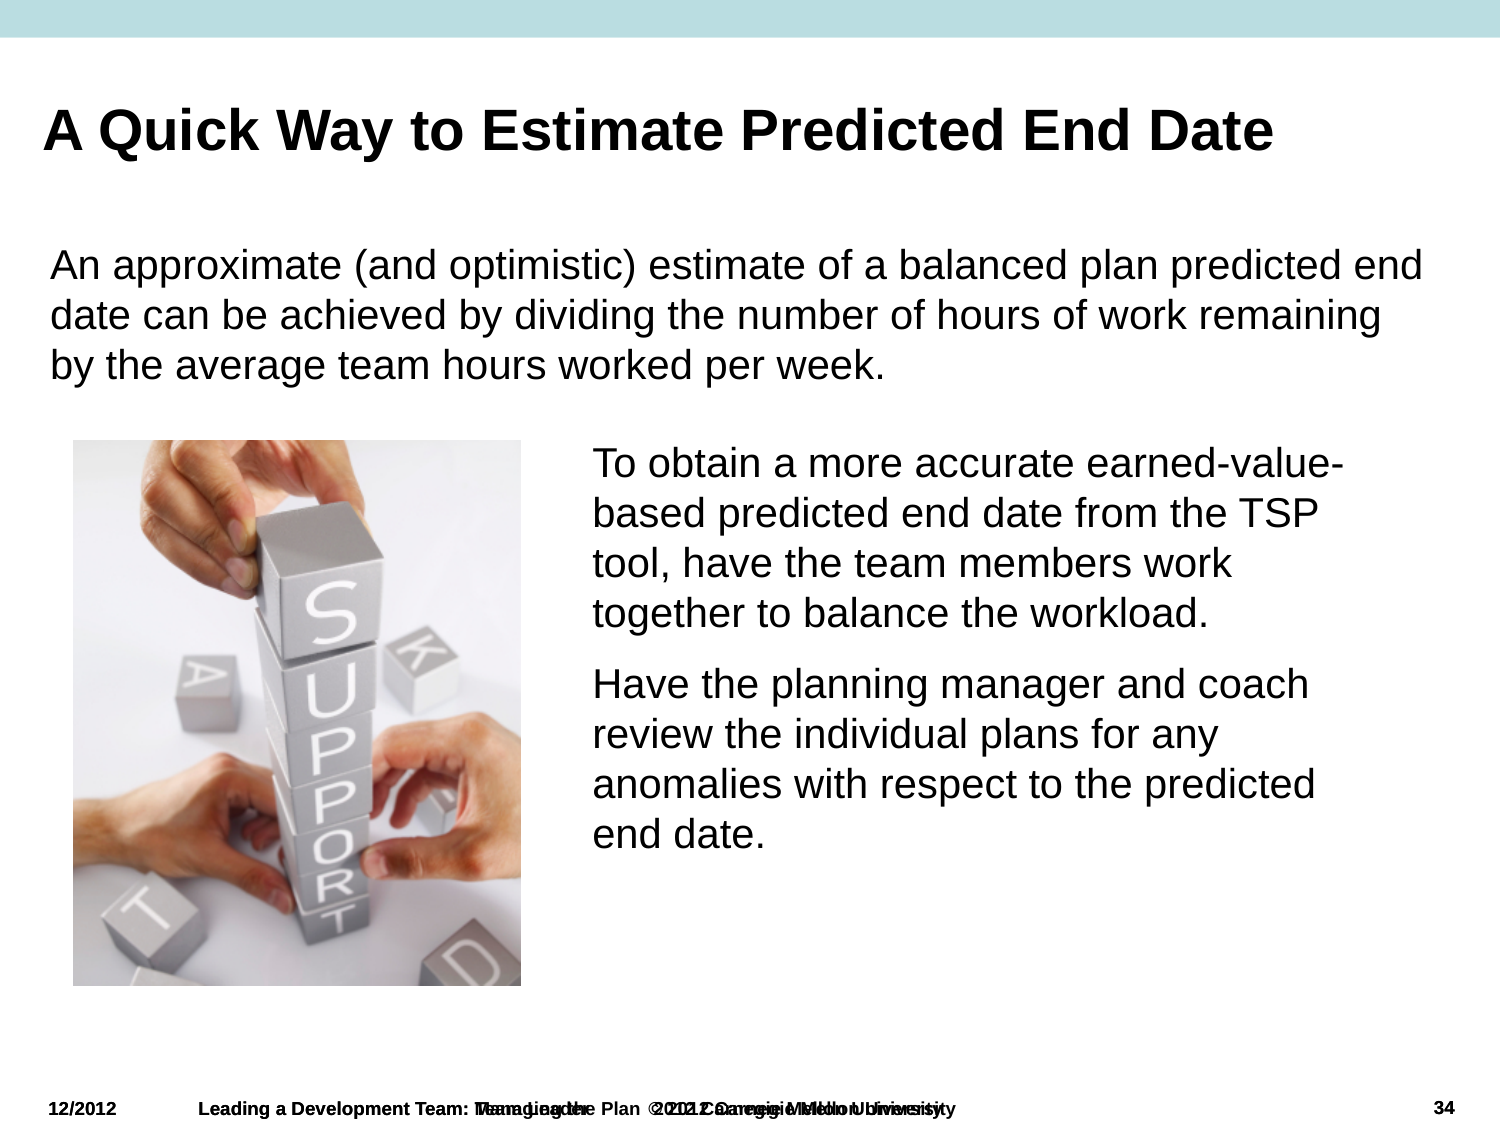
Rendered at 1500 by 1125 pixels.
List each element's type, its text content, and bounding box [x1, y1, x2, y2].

picture [72, 440, 522, 986]
title A Quick Way to Estimate Predicted End Date [42, 105, 1438, 162]
text_box To obtain a more accurate earned-value-based predicted end date from the TSP tool, have the team members work together to balance the workload. Have the planning manager and coach review the individual plans for any anomalies with respect to the predicted end date. [577, 428, 1379, 864]
list An approximate (and optimistic) estimate of a balanced plan predicted end date can be achieved by dividing the number of hours of work remaining by the average team hours worked per week. [50, 237, 1437, 532]
